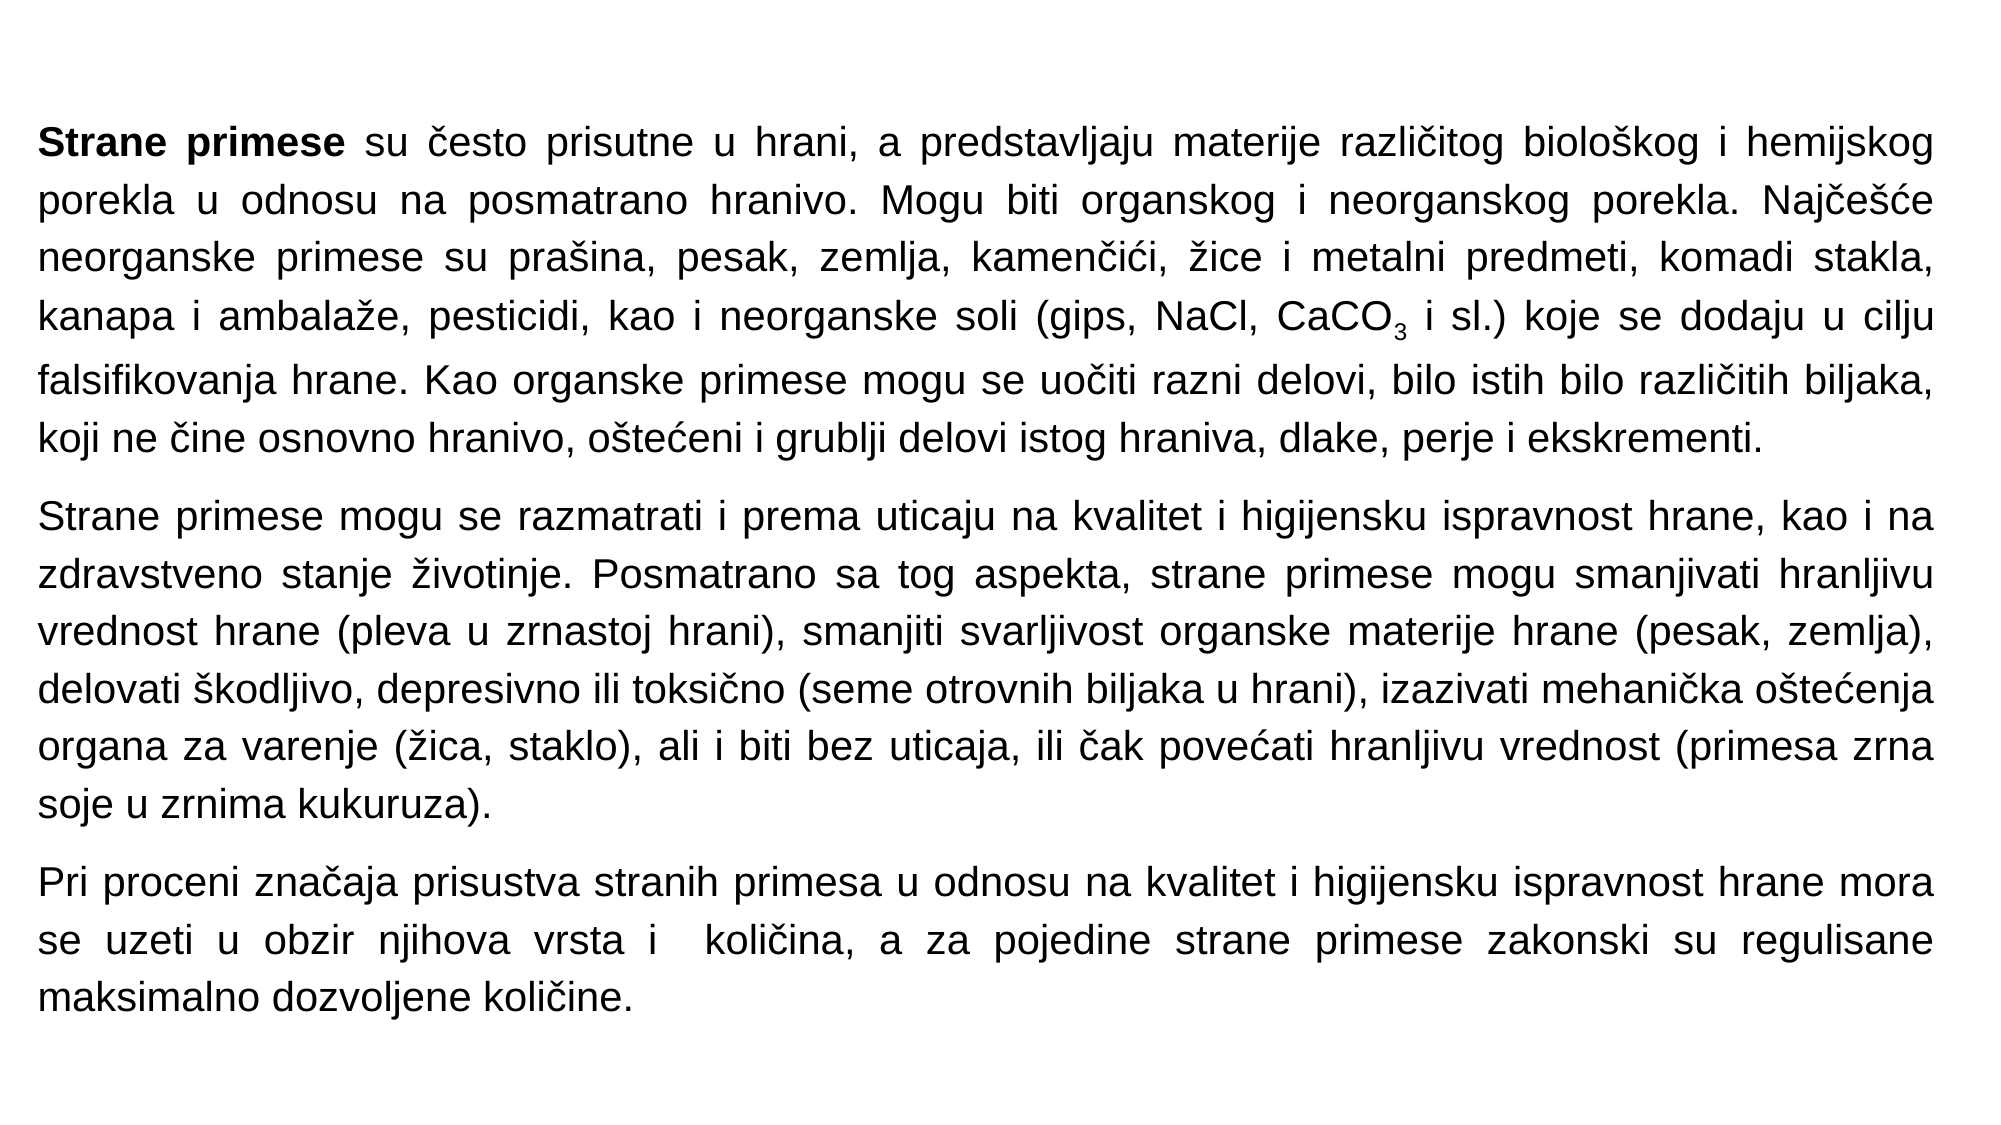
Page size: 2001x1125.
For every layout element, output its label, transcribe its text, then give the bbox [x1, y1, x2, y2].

text_box Strane primese su često prisutne u hrani, a predstavljaju materije različitog biološkog i hemijskog porekla u odnosu na posmatrano hranivo. Mogu biti organskog i neorganskog porekla. Najčešće neorganske primese su prašina, pesak, zemlja, kamenčići, žice i metalni predmeti, komadi stakla, kanapa i ambalaže, pesticidi, kao i neorganske soli (gips, NaCl, CaCO3 i sl.) koje se dodaju u cilju falsifikovanja hrane. Kao organske primese mogu se uočiti razni delovi, bilo istih bilo različitih biljaka, koji ne čine osnovno hranivo, oštećeni i grublji delovi istog hraniva, dlake, perje i ekskrementi. Strane primese mogu se razmatrati i prema uticaju na kvalitet i higijensku ispravnost hrane, kao i na zdravstveno stanje životinje. Posmatrano sa tog aspekta, strane primese mogu smanjivati hranljivu vrednost hrane (pleva u zrnastoj hrani), smanjiti svarljivost organske materije hrane (pesak, zemlja), delovati škodljivo, depresivno ili toksično (seme otrovnih biljaka u hrani), izazivati mehanička oštećenja organa za varenje (žica, staklo), ali i biti bez uticaja, ili čak povećati hranljivu vrednost (primesa zrna soje u zrnima kukuruza). Pri proceni značaja prisustva stranih primesa u odnosu na kvalitet i higijensku ispravnost hrane mora se uzeti u obzir njihova vrsta i količina, a za pojedine strane primese zakonski su regulisane maksimalno dozvoljene količine. [22, 100, 1951, 1028]
